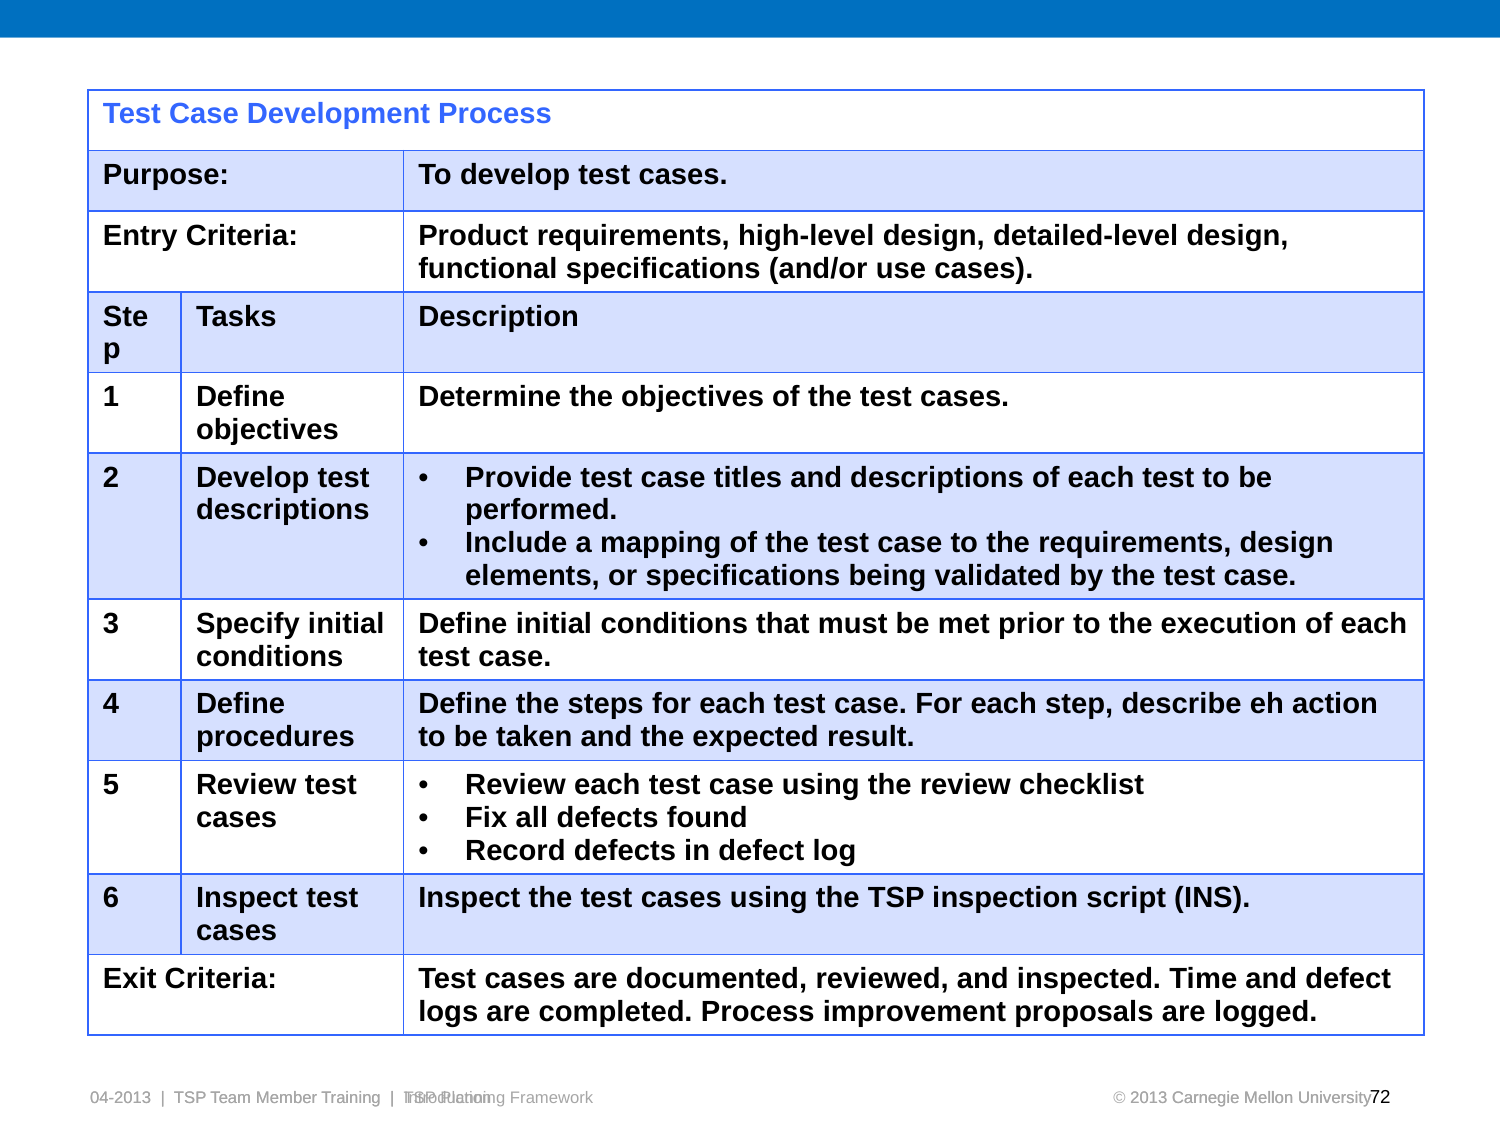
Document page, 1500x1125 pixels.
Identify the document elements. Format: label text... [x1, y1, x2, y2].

table_cell Specify initial conditions [182, 600, 403, 679]
table_header Test Case Development Process [89, 91, 1423, 150]
table_cell 6 [89, 875, 180, 954]
table_cell Review test cases [182, 761, 403, 873]
table_cell 2 [89, 454, 180, 598]
table_cell Determine the objectives of the test cases. [404, 373, 1423, 452]
table_cell To develop test cases. [404, 151, 1423, 210]
table_cell 5 [89, 761, 180, 873]
table_cell Purpose: [89, 151, 403, 210]
table_cell 3 [89, 600, 180, 679]
table_cell 4 [89, 681, 180, 760]
table_cell Develop test descriptions [182, 454, 403, 598]
table_cell Entry Criteria: [89, 212, 403, 291]
table_cell Step [89, 293, 180, 372]
table_cell Test cases are documented, reviewed, and inspected. Time and defect logs are completed. Process improvement proposals are logged. [404, 955, 1423, 1034]
table_cell Define procedures [182, 681, 403, 760]
table_cell Tasks [182, 293, 403, 372]
table_cell Inspect the test cases using the TSP inspection script (INS). [404, 875, 1423, 954]
table_cell Review each test case using the review checklist Fix all defects found Record defects in defect log [404, 761, 1423, 873]
table_cell Define objectives [182, 373, 403, 452]
table_cell 1 [89, 373, 180, 452]
table_cell Define the steps for each test case. For each step, describe eh action to be taken and the expected result. [404, 681, 1423, 760]
table_cell Inspect test cases [182, 875, 403, 954]
table_cell Product requirements, high-level design, detailed-level design, functional specifications (and/or use cases). [404, 212, 1423, 291]
table_cell Description [404, 293, 1423, 372]
table_cell Define initial conditions that must be met prior to the execution of each test case. [404, 600, 1423, 679]
table_cell Exit Criteria: [89, 955, 403, 1034]
table_cell Provide test case titles and descriptions of each test to be performed. Include a mapping of the test case to the requirements, design elements, or specifications being validated by the test case. [404, 454, 1423, 598]
